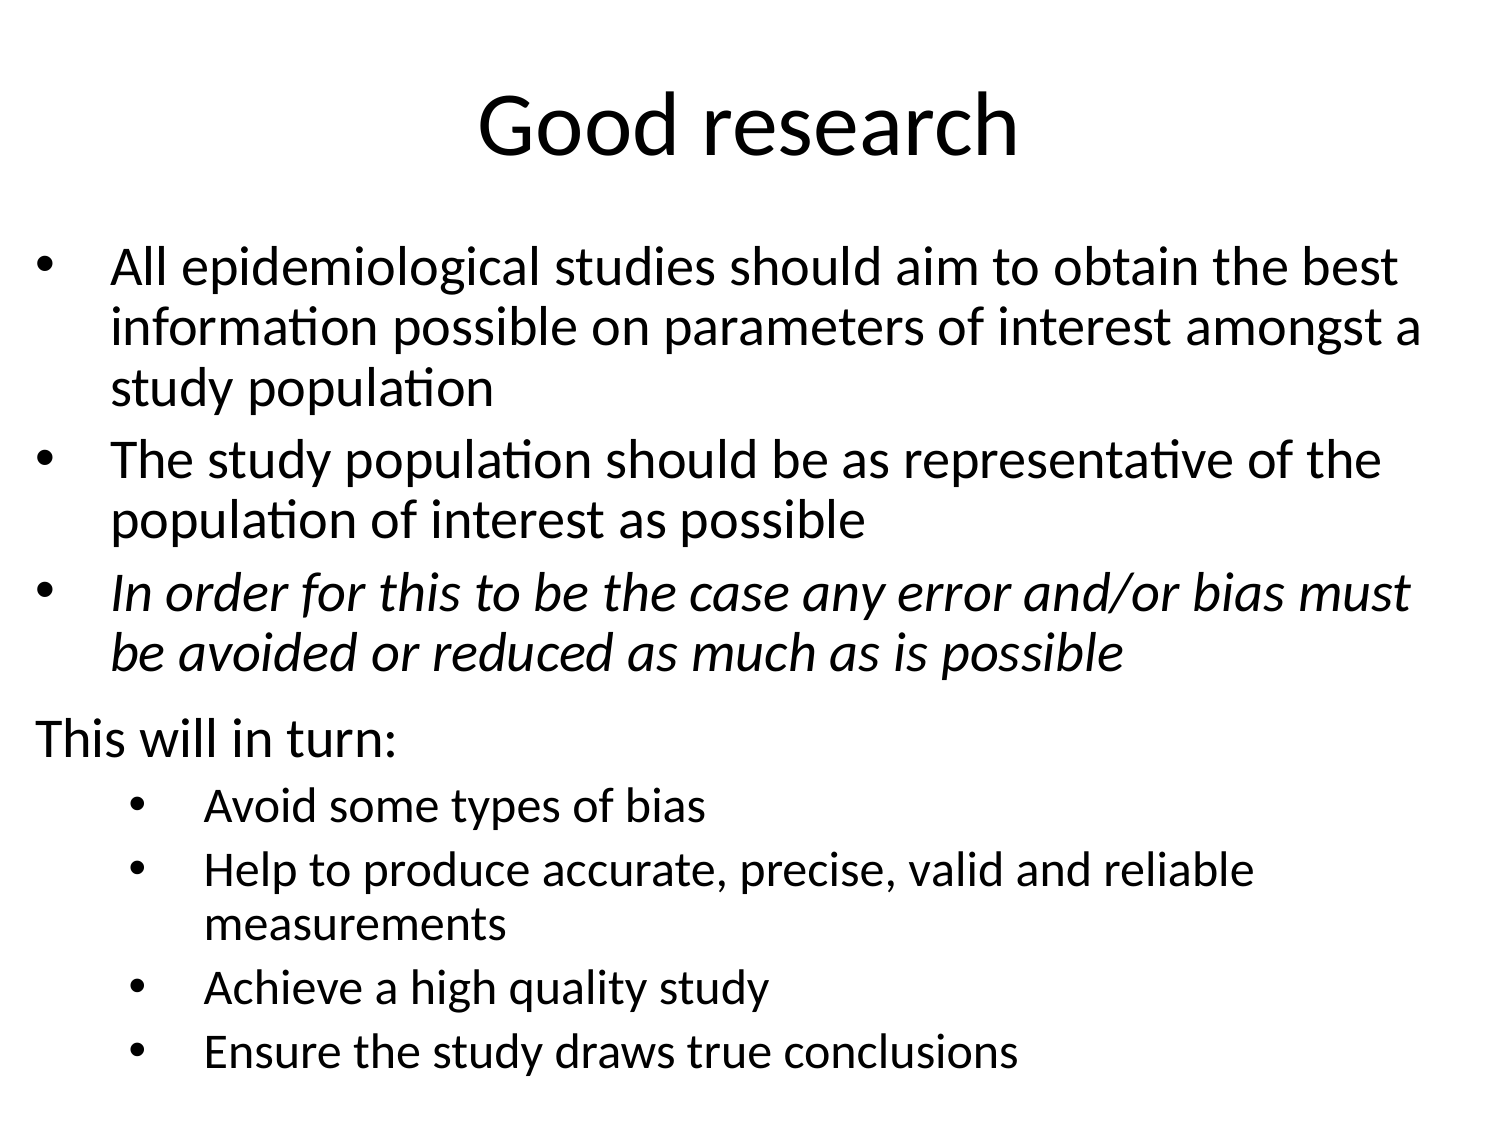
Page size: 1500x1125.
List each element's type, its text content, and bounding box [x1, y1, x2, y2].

text_box Good research [74, 56, 1425, 244]
text_box All epidemiological studies should aim to obtain the best information possible on parameters of interest amongst a study population The study population should be as representative of the population of interest as possible In order for this to be the case any error and/or bias must be avoided or reduced as much as is possible This will in turn: Avoid some types of bias Help to produce accurate, precise, valid and reliable measurements Achieve a high quality study Ensure the study draws true conclusions [19, 278, 1483, 1125]
